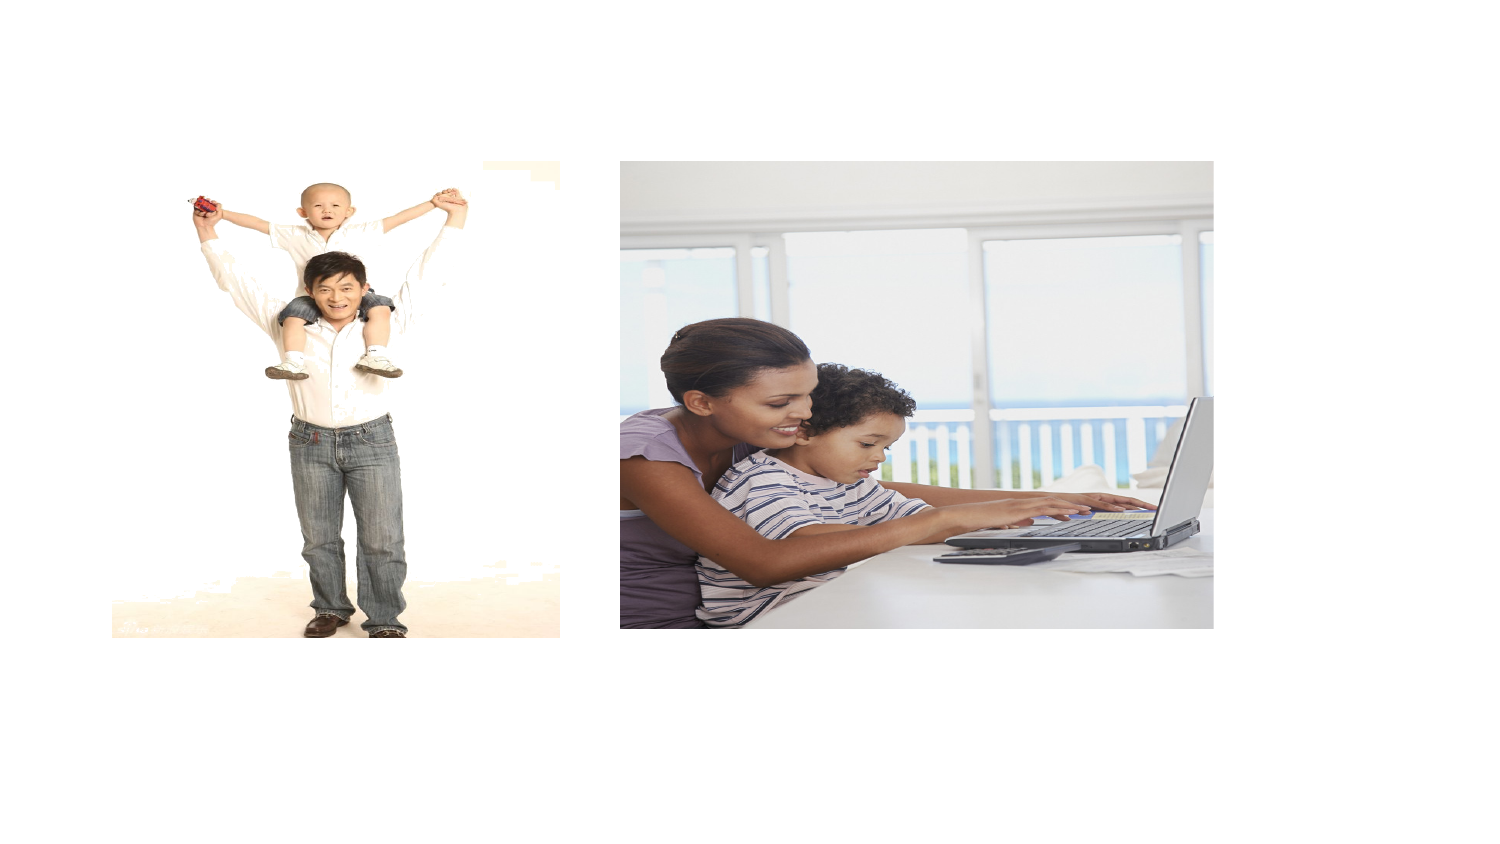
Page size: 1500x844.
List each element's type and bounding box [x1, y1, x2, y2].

picture [619, 161, 1214, 629]
list [111, 161, 560, 638]
